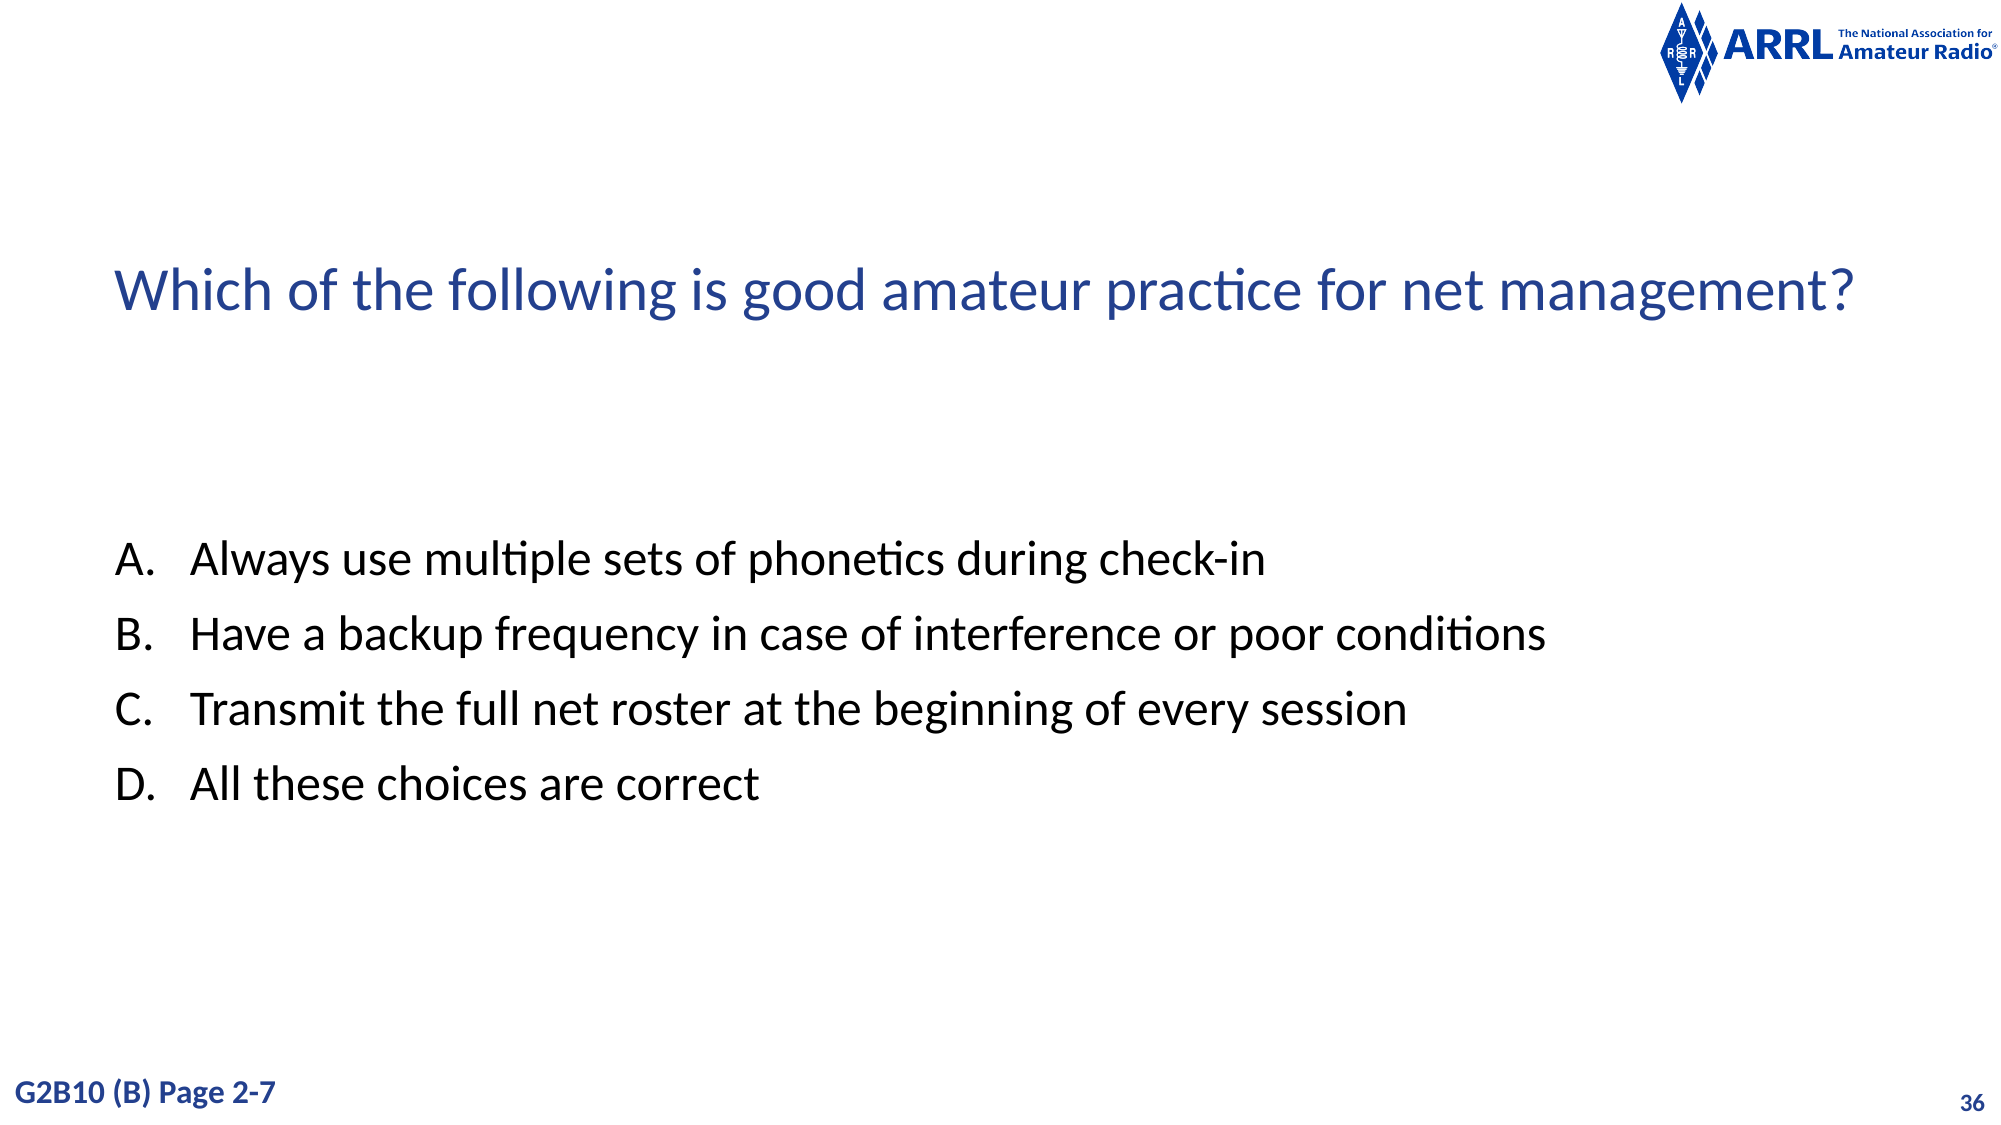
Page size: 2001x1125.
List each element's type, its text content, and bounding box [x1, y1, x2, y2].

picture [1658, 0, 1999, 106]
title Which of the following is good amateur practice for net management? [99, 249, 1900, 388]
text_box 36 [1899, 1079, 2000, 1125]
text_box G2B10 (B) Page 2-7 [0, 1062, 1313, 1118]
list Always use multiple sets of phonetics during check-in Have a backup frequency in case of interference or poor conditions Transmit the full net roster at the beginning of every session All these choices are correct [99, 525, 1900, 1005]
